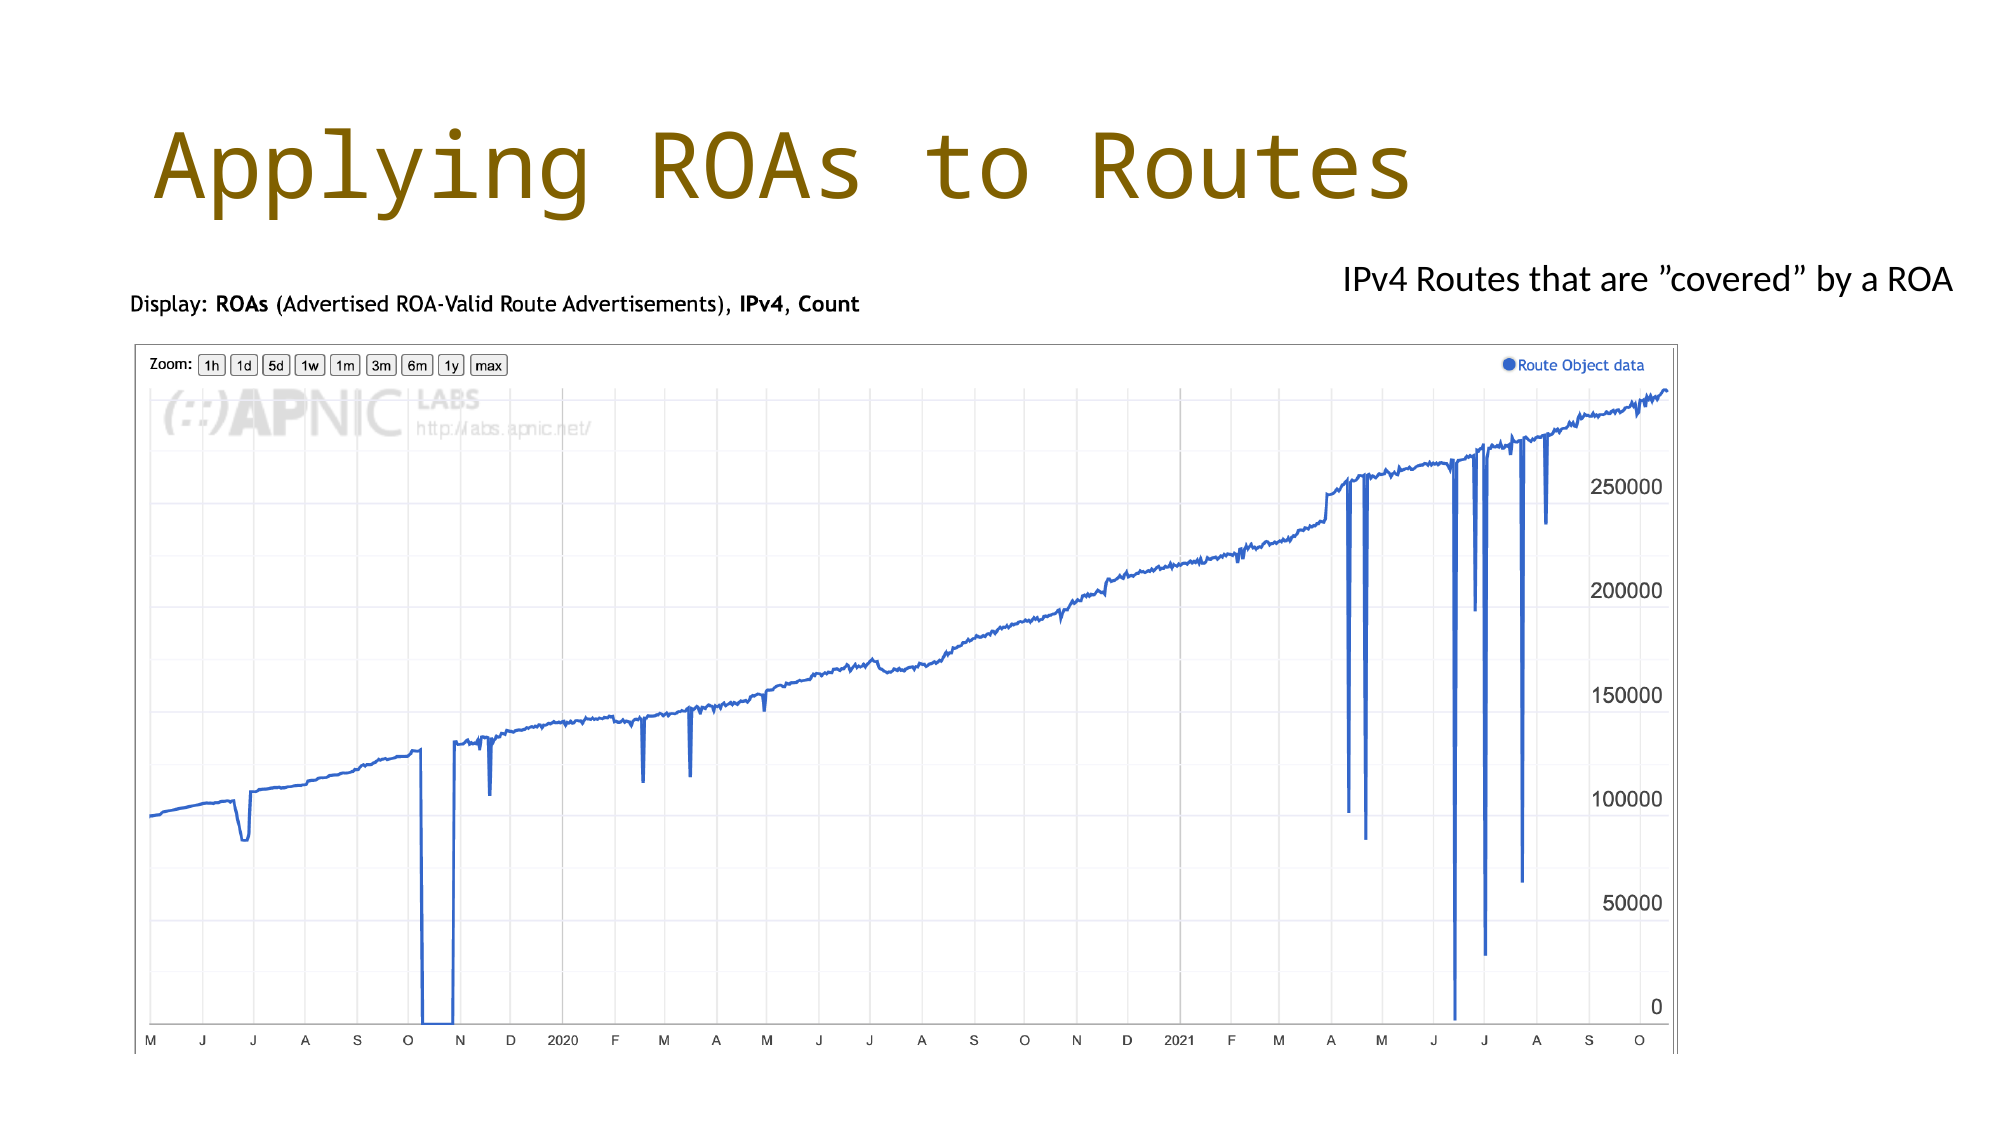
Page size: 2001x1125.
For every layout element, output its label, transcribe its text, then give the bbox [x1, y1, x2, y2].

title Applying ROAs to Routes [137, 59, 1863, 278]
picture [123, 279, 1692, 1054]
text_box IPv4 Routes that are ”covered” by a ROA [1327, 246, 1969, 307]
